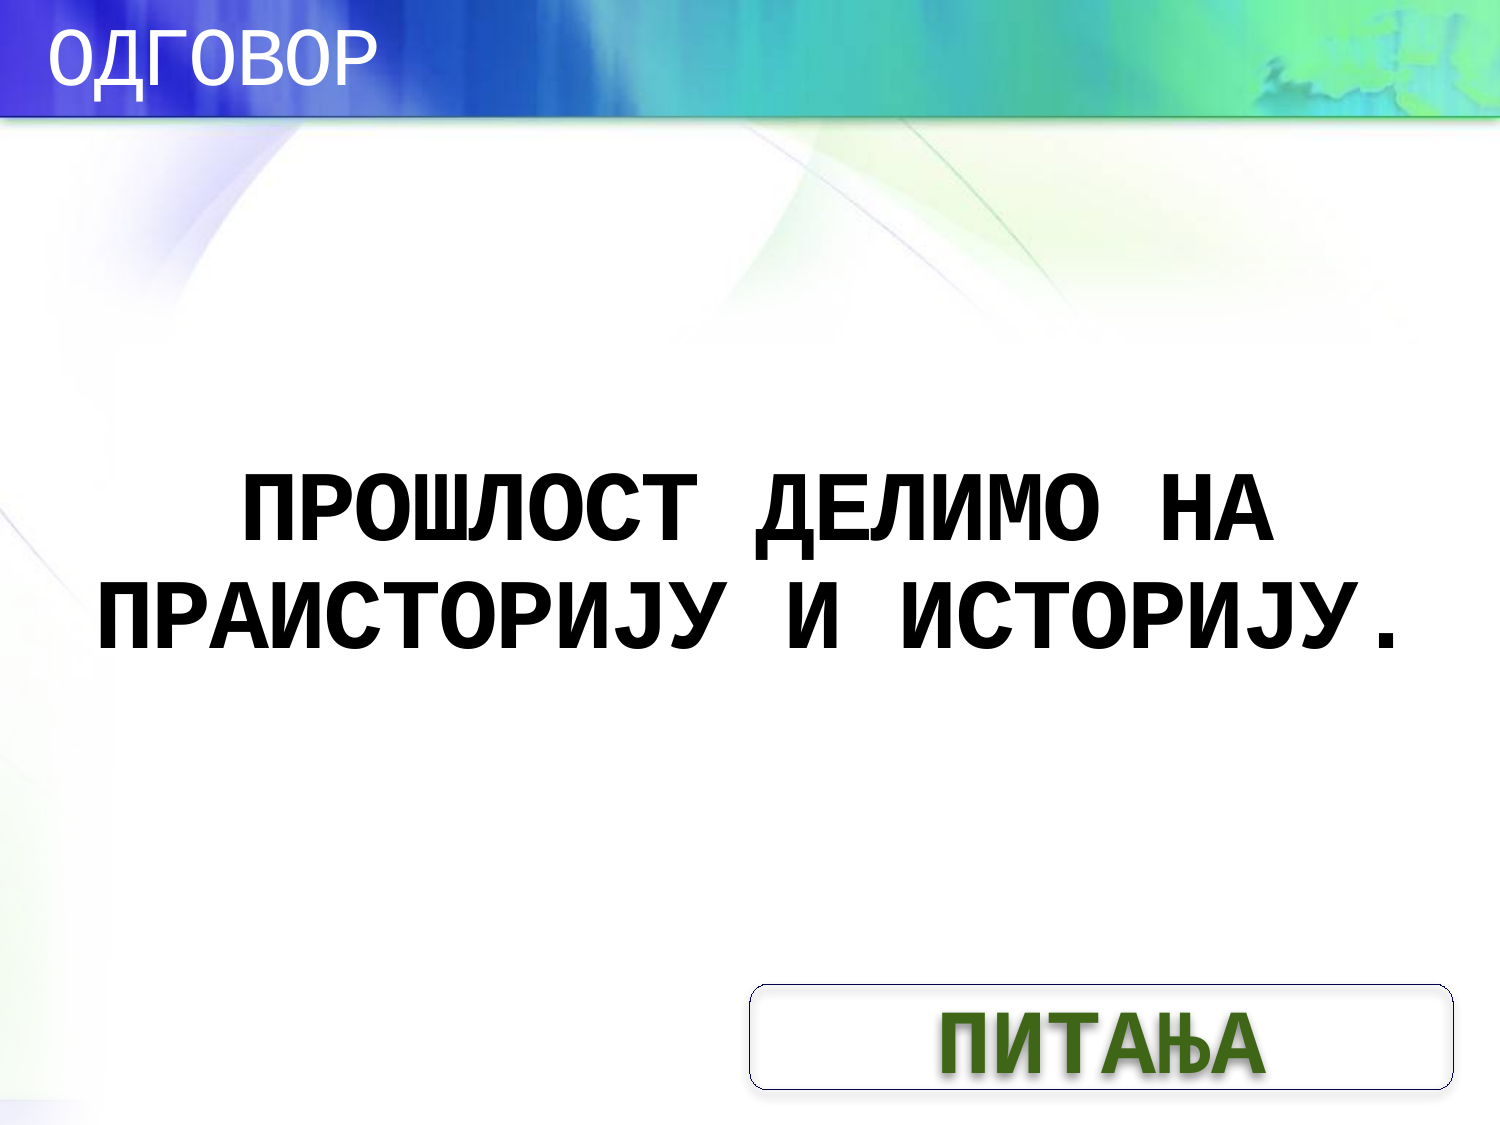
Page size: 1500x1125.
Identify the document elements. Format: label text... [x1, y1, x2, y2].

title ПРОШЛОСТ ДЕЛИМО НА ПРАИСТОРИЈУ И ИСТОРИЈУ. [70, 187, 1442, 938]
picture [0, 0, 1500, 1125]
text_box ОДГОВОР [46, 0, 774, 118]
text_box ПИТАЊА [749, 984, 1454, 1090]
